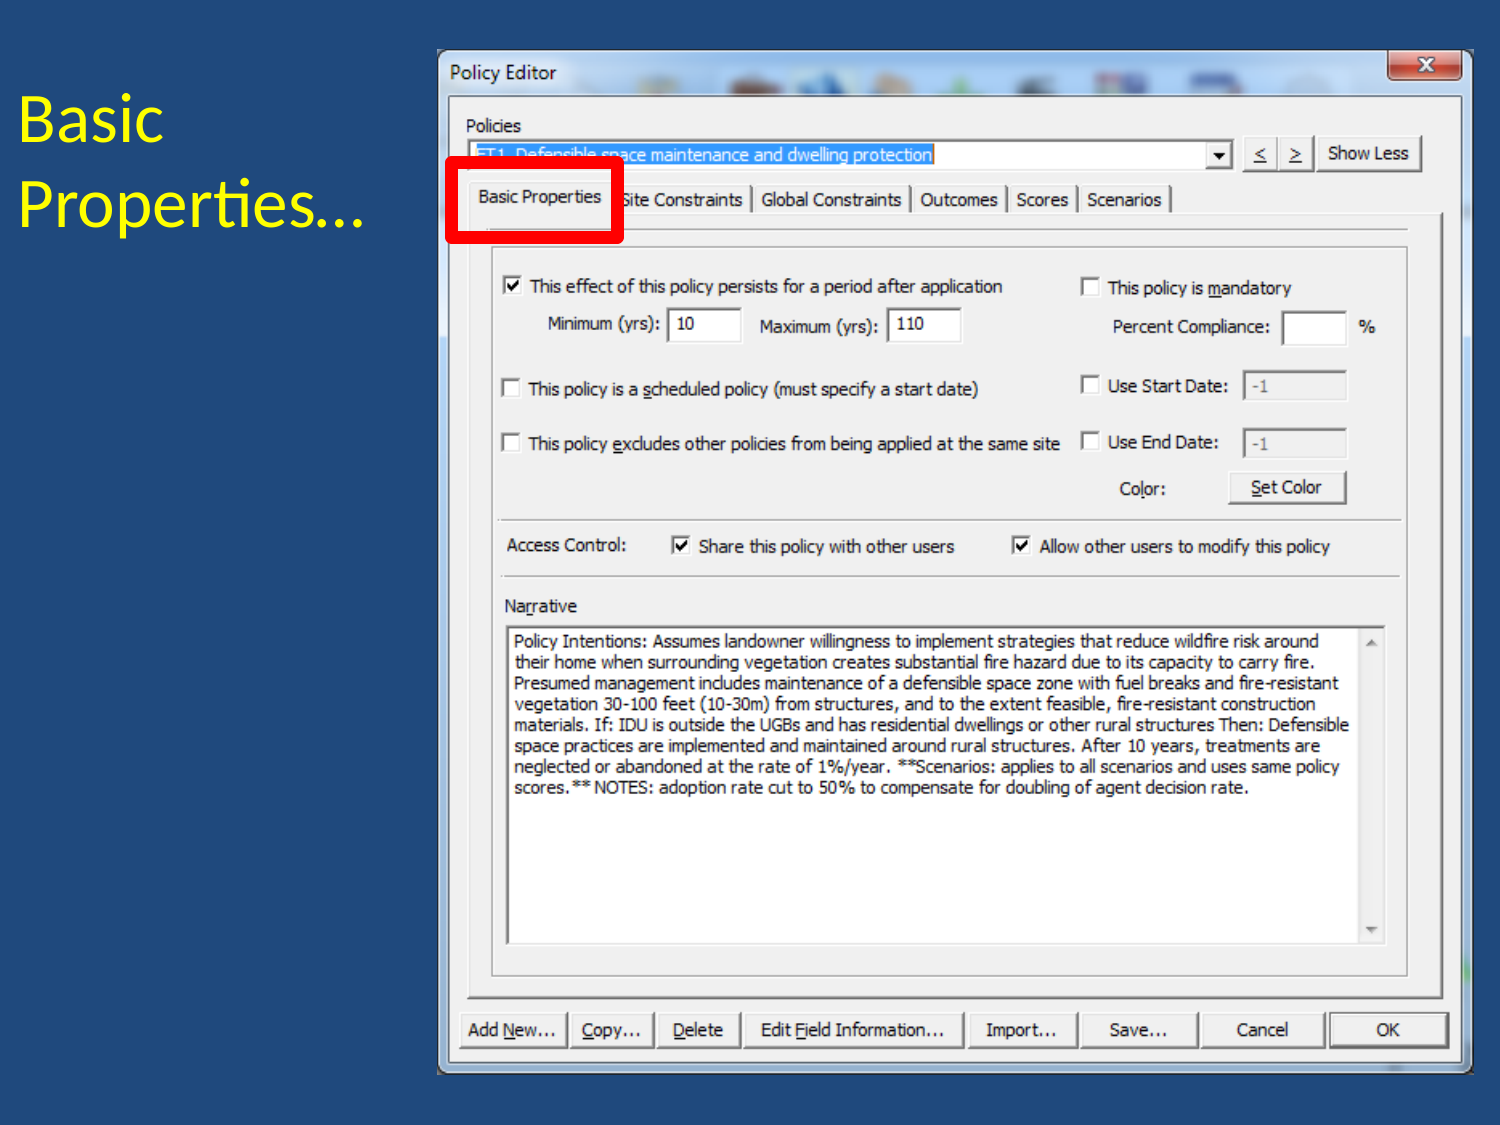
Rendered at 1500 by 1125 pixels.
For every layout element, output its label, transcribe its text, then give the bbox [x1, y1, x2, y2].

title Basic Properties… [2, 62, 432, 251]
picture [437, 49, 1474, 1076]
